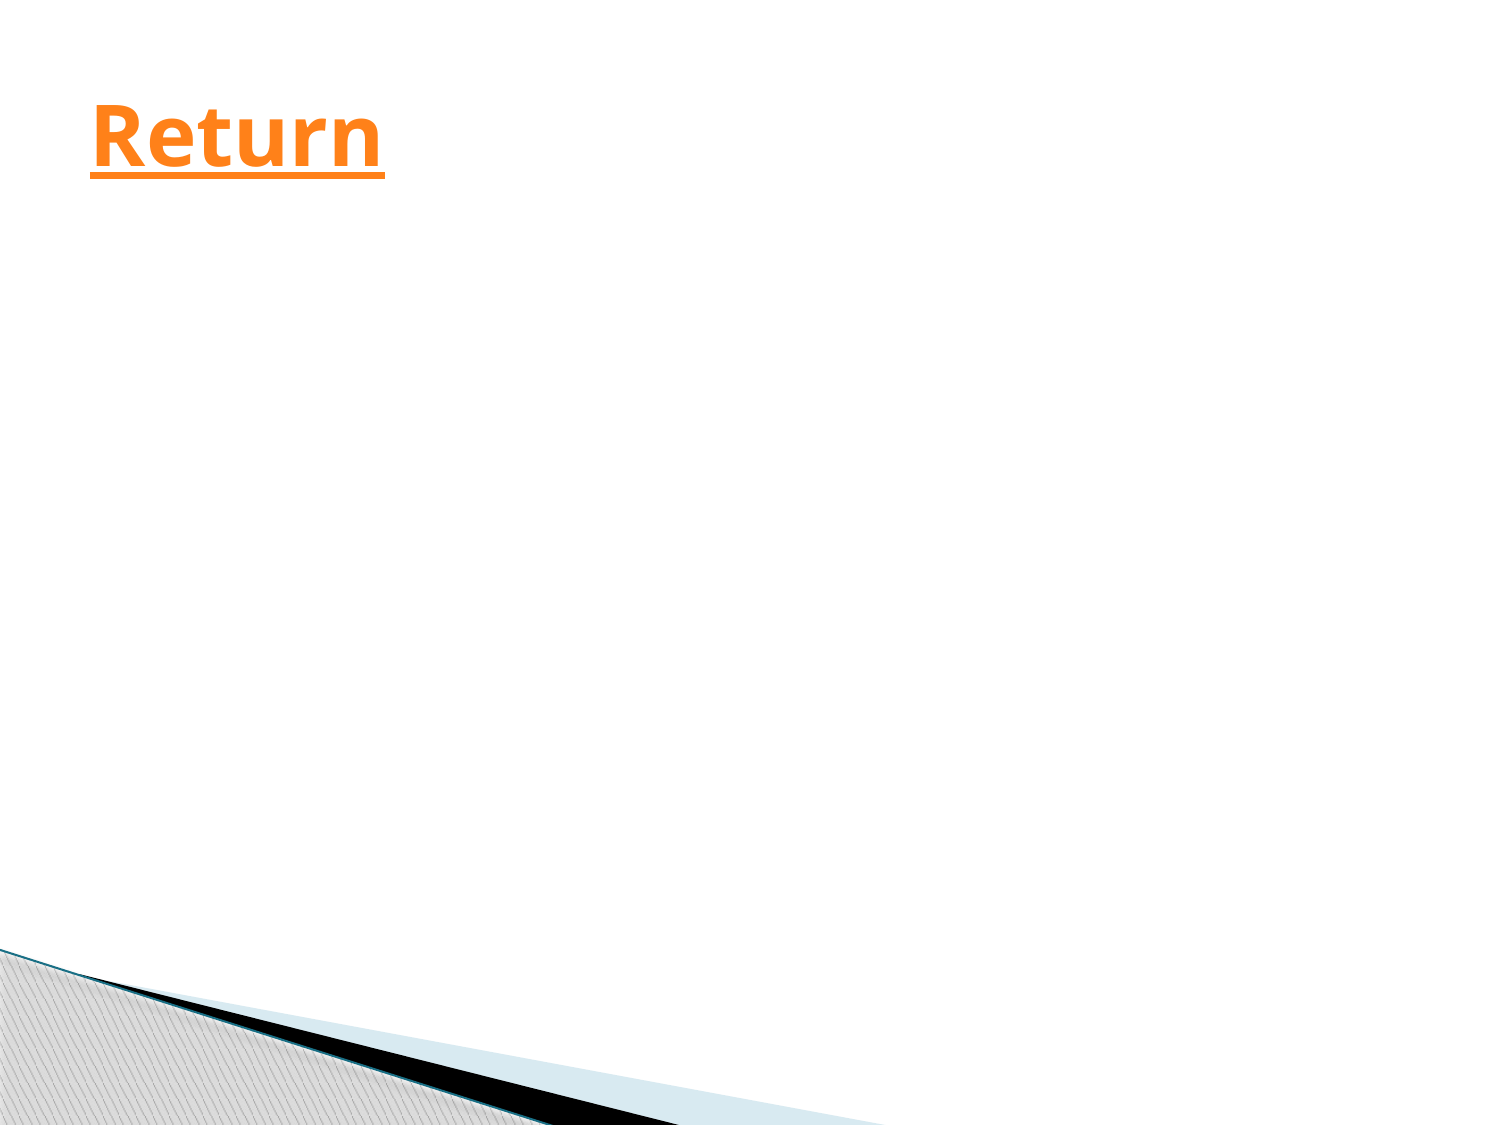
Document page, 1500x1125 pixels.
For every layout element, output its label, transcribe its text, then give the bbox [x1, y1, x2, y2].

title Return [75, 45, 1425, 233]
